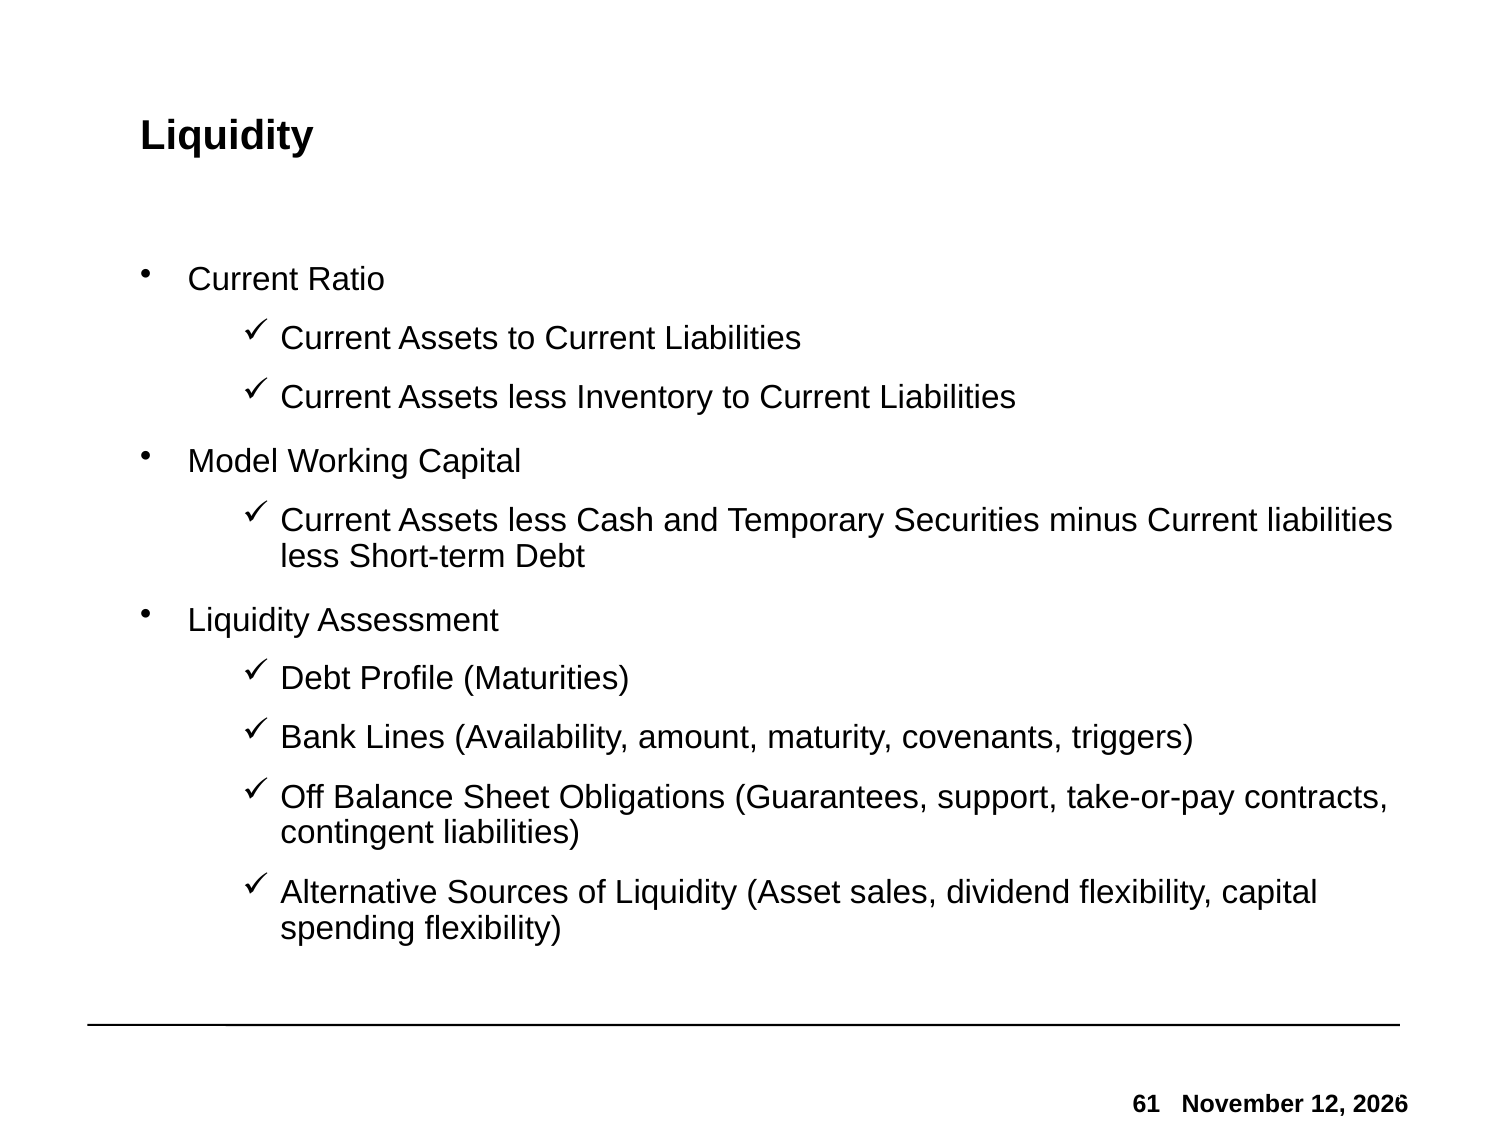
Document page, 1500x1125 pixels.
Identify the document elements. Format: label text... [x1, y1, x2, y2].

list Current Ratio Current Assets to Current Liabilities Current Assets less Inventory to Current Liabilities Model Working Capital Current Assets less Cash and Temporary Securities minus Current liabilities less Short-term Debt Liquidity Assessment Debt Profile (Maturities) Bank Lines (Availability, amount, maturity, covenants, triggers) Off Balance Sheet Obligations (Guarantees, support, take-or-pay contracts, contingent liabilities) Alternative Sources of Liquidity (Asset sales, dividend flexibility, capital spending flexibility) [124, 249, 1426, 1013]
title Liquidity [124, 99, 1401, 226]
